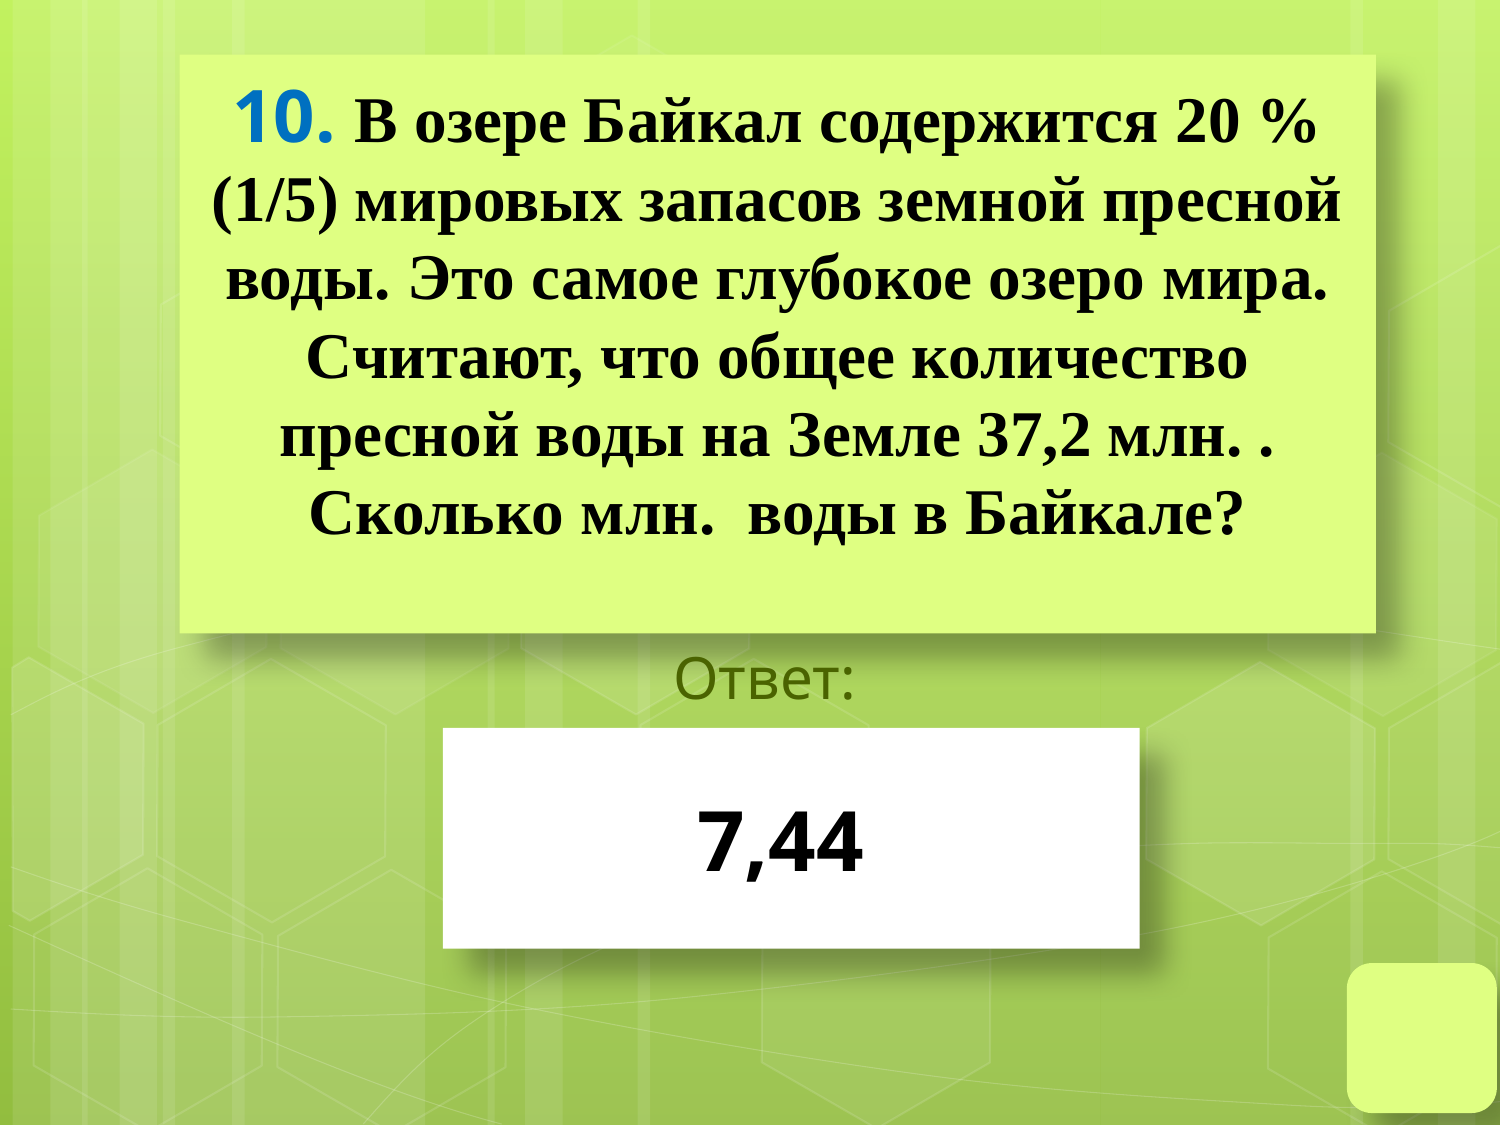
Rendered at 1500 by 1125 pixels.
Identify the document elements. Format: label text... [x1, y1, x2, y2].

text_box [1345, 961, 1499, 1115]
text_box Ответ: [567, 633, 963, 719]
